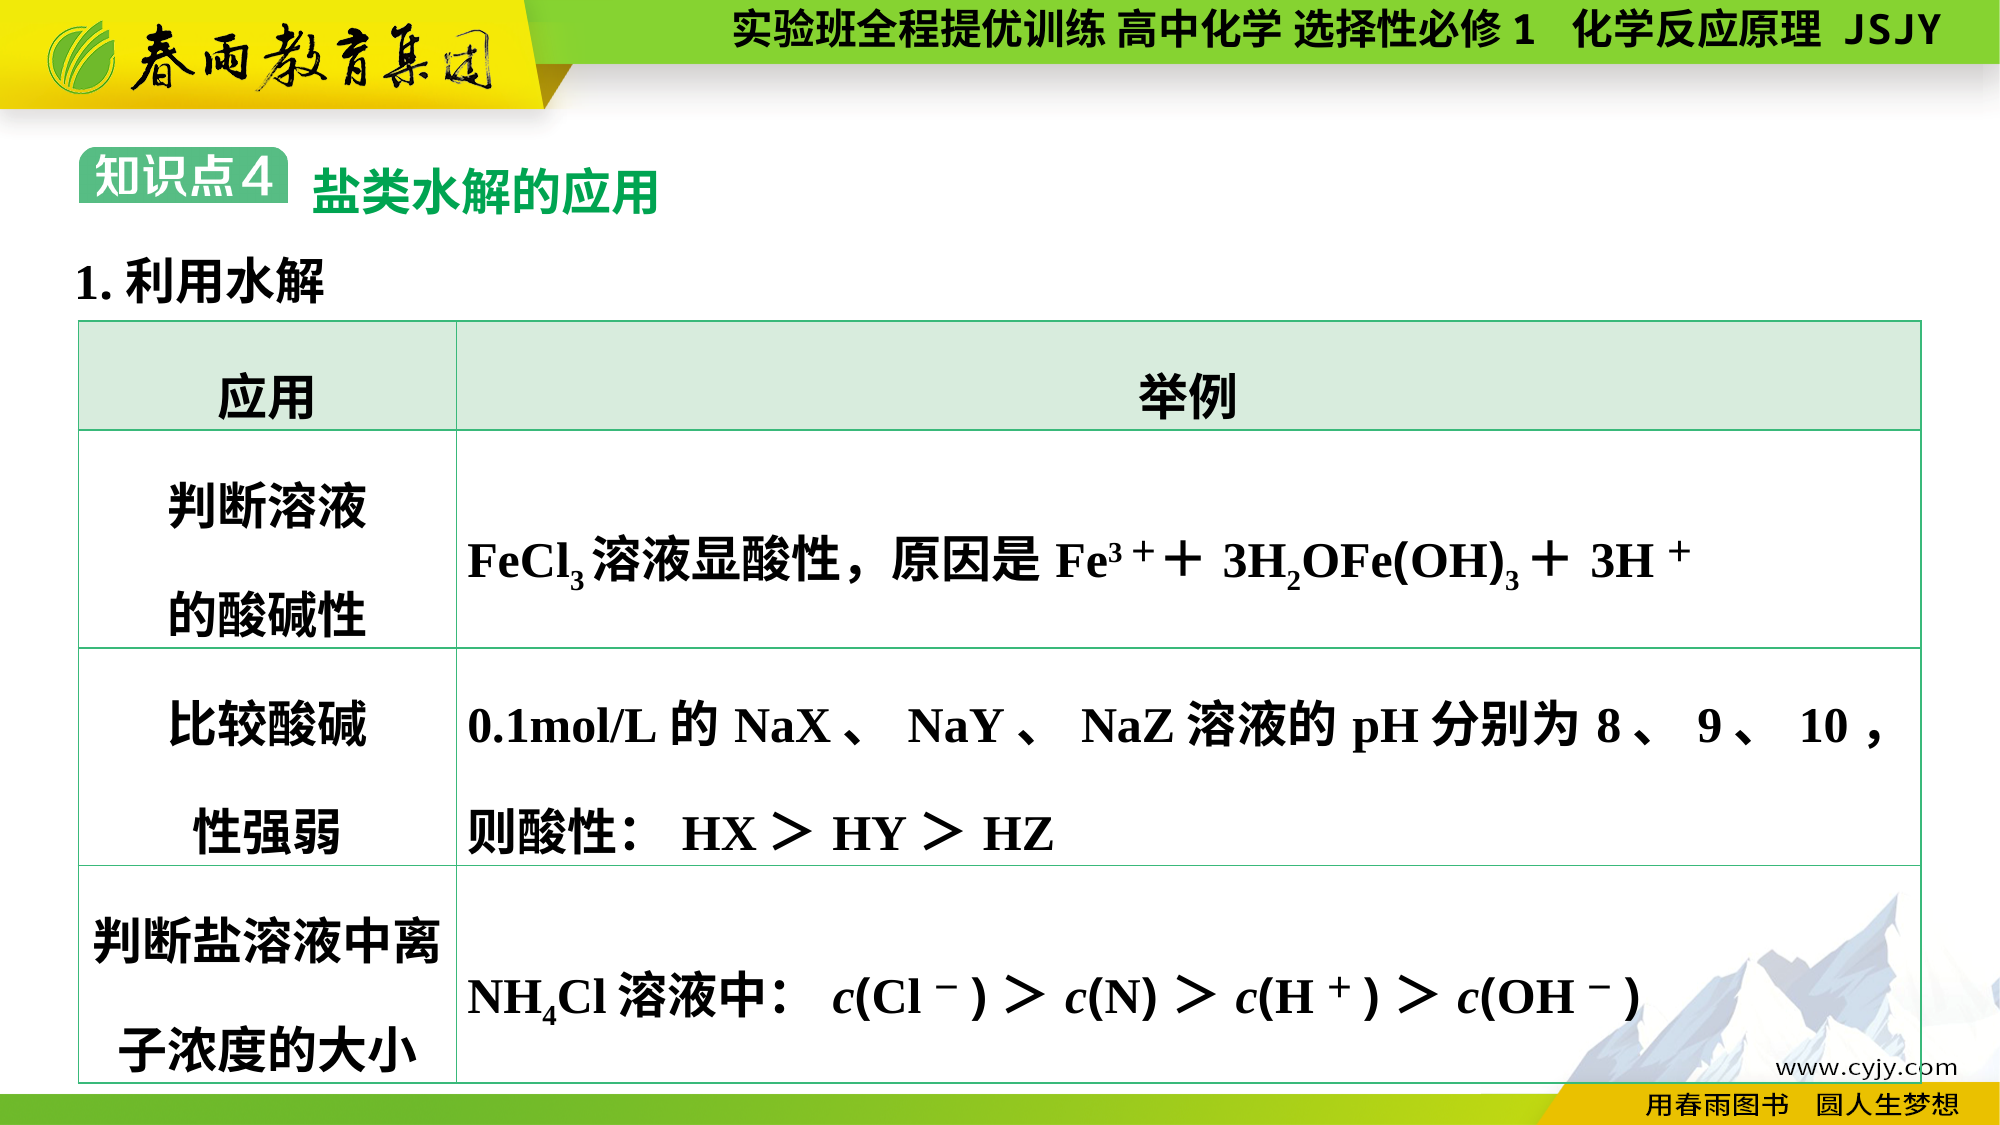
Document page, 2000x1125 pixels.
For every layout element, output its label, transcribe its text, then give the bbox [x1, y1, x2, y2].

list 盐类水解的应用 1.利用水解 [59, 122, 1944, 308]
picture [0, 0, 2000, 1125]
